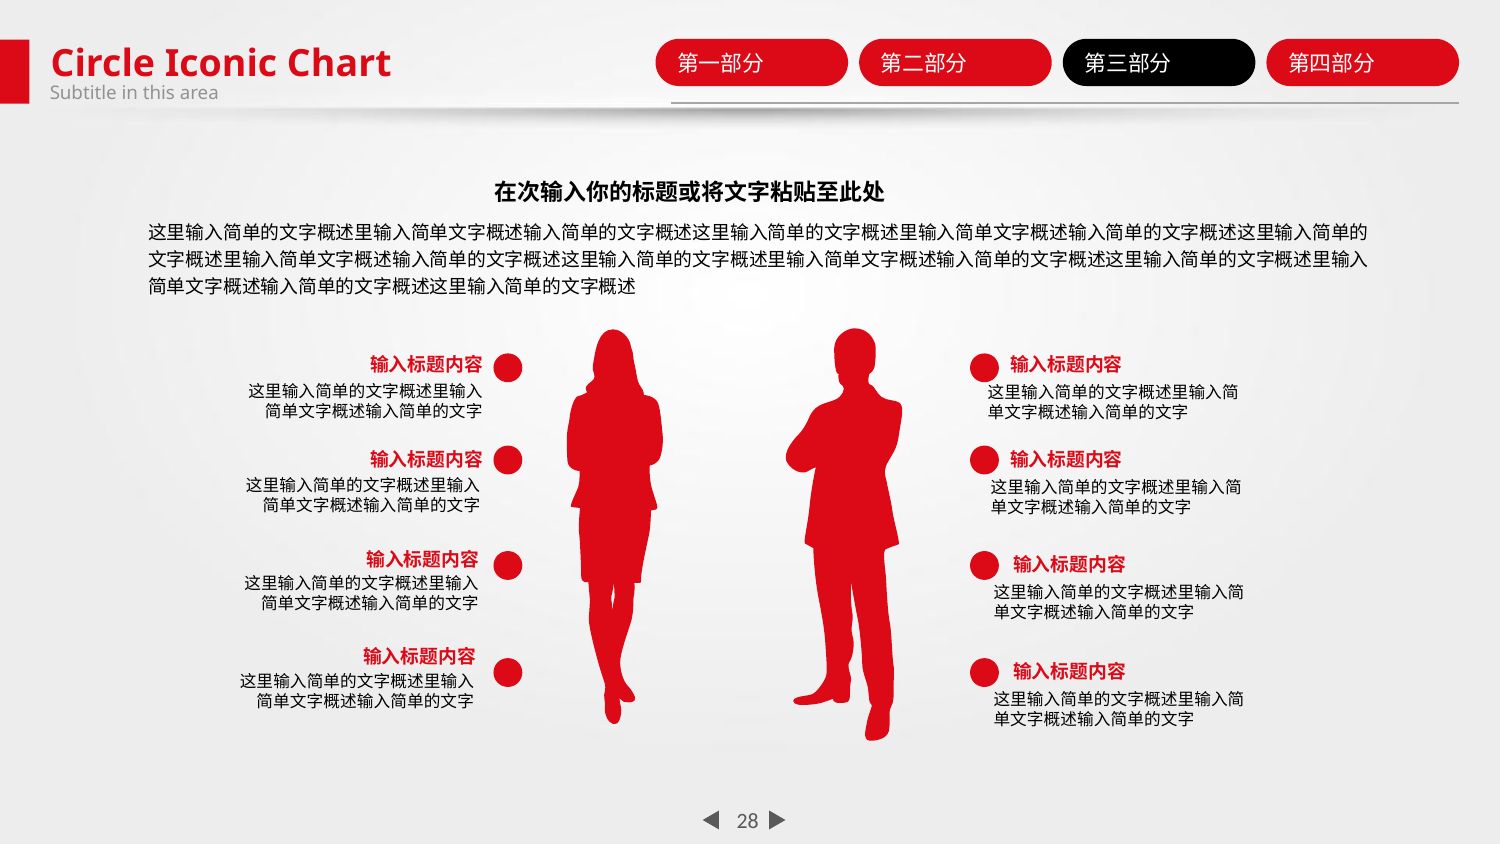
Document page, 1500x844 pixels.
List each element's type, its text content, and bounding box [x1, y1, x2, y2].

text_box 输入标题内容 [1013, 659, 1305, 683]
slide_number 28 [714, 797, 781, 843]
text_box 这里输入简单的文字概述里输入简单文字概述输入简单的文字 [233, 475, 481, 527]
text_box [0, 39, 30, 104]
text_box [493, 445, 523, 475]
text_box Subtitle in this area [49, 81, 1145, 103]
text_box Circle Iconic Chart [47, 31, 656, 92]
text_box [970, 353, 999, 383]
text_box [493, 353, 523, 383]
text_box [970, 658, 999, 687]
text_box 输入标题内容 [1013, 552, 1305, 576]
text_box 这里输入简单的文字概述里输入简单文字概述输入简单的文字 [993, 689, 1258, 741]
text_box [970, 551, 999, 580]
text_box 这里输入简单的文字概述里输入简单文字概述输入简单的文字 [234, 572, 479, 625]
text_box 在次输入你的标题或将文字粘贴至此处 [492, 173, 1009, 210]
text_box 第四部分 [1266, 38, 1460, 87]
text_box 这里输入简单的文字概述里输入简单文字概述输入简单的文字 [990, 476, 1253, 529]
text_box 这里输入简单的文字概述里输入简单文字概述输入简单的文字概述这里输入简单的文字概述里输入简单文字概述输入简单的文字概述这里输入简单的文字概述里输入简单文字概述输入简单的文字概述这里输入简单的文字概述里输入简单文字概述输入简单的文字概述这里输入简单的文字概述里输入简单文字概述输入简单的文字概述这里输入简单的文字概述 [148, 216, 1376, 291]
text_box 输入标题内容 [184, 644, 476, 668]
text_box 第二部分 [859, 38, 1052, 81]
text_box 输入标题内容 [191, 448, 483, 471]
text_box [493, 658, 523, 687]
text_box 这里输入简单的文字概述里输入简单文字概述输入简单的文字 [993, 582, 1258, 634]
picture [0, 0, 1500, 844]
text_box 输入标题内容 [187, 547, 479, 571]
text_box 这里输入简单的文字概述里输入简单文字概述输入简单的文字 [233, 380, 483, 433]
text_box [566, 329, 664, 725]
text_box 这里输入简单的文字概述里输入简单文字概述输入简单的文字 [234, 670, 475, 723]
text_box 第一部分 [656, 38, 849, 81]
text_box 输入标题内容 [191, 352, 483, 376]
text_box [970, 445, 999, 475]
text_box 这里输入简单的文字概述里输入简单文字概述输入简单的文字 [987, 381, 1251, 434]
text_box [493, 551, 523, 580]
text_box 输入标题内容 [1010, 352, 1302, 376]
text_box 第三部分 [1062, 38, 1256, 87]
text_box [785, 328, 903, 741]
text_box 输入标题内容 [1010, 448, 1302, 471]
